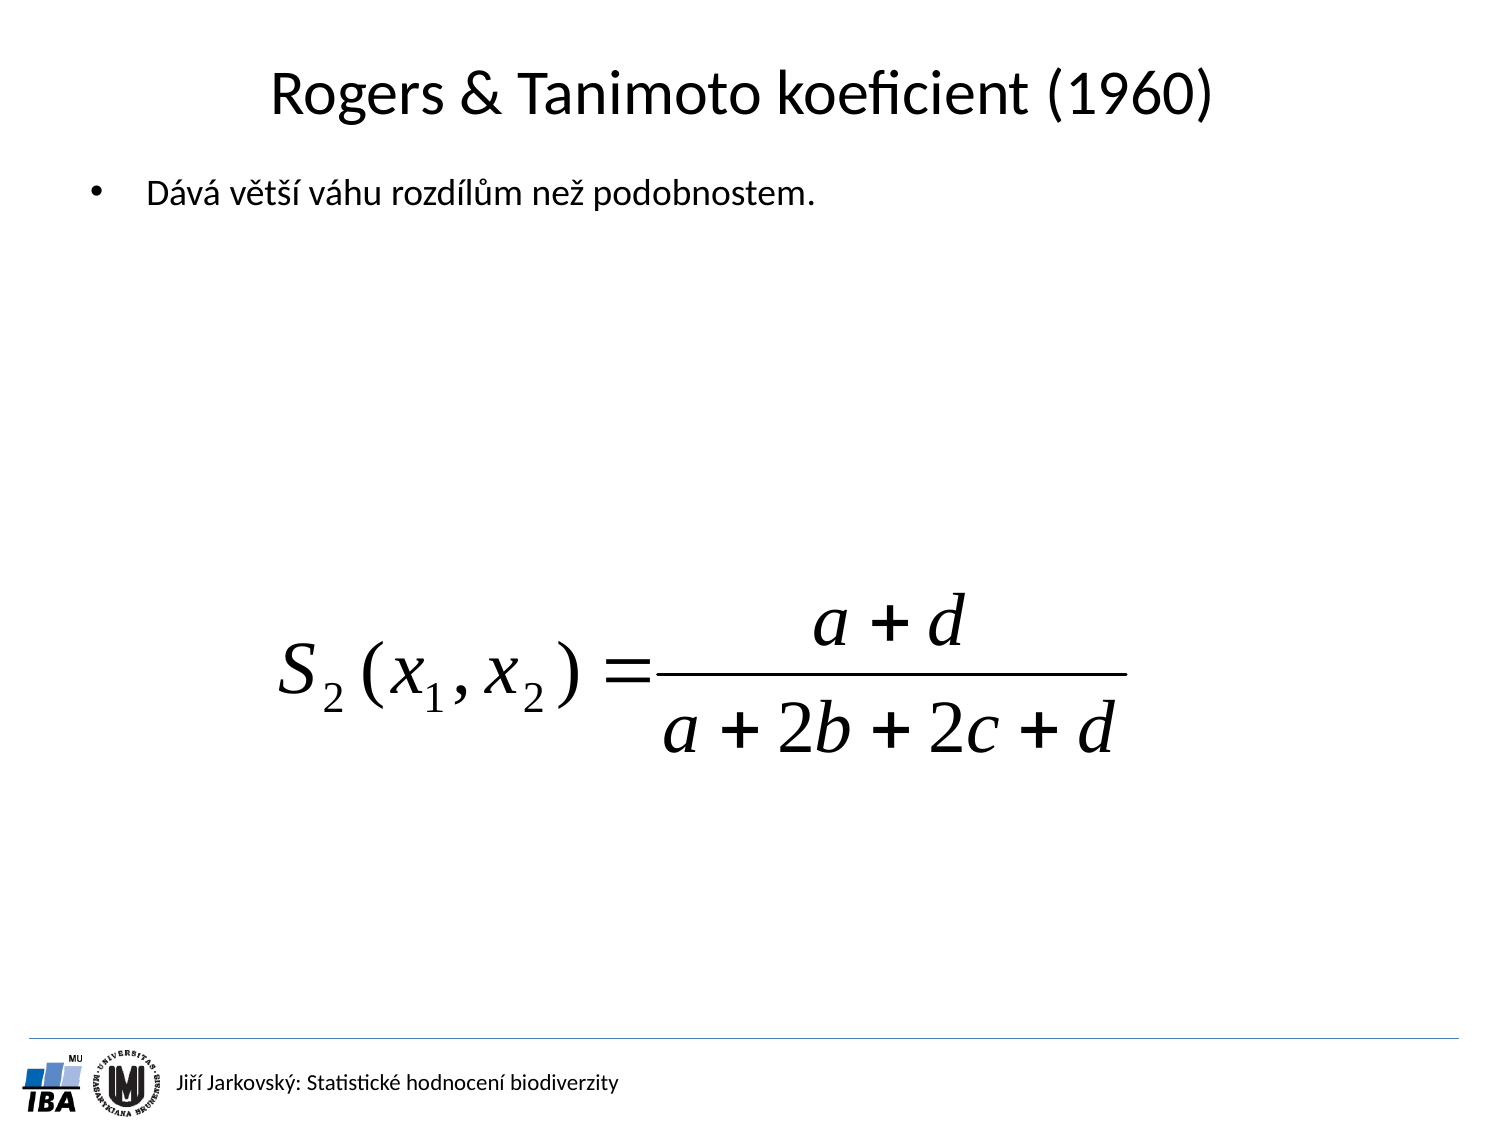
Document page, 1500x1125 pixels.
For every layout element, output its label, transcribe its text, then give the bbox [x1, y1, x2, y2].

picture [93, 1050, 160, 1117]
list Dává větší váhu rozdílům než podobnostem. [75, 531, 1425, 1005]
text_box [265, 573, 1143, 769]
title Rogers & Tanimoto koeficient (1960) [75, 42, 1425, 135]
list Dává větší váhu rozdílům než podobnostem. [75, 160, 1425, 530]
picture [22, 1055, 82, 1112]
